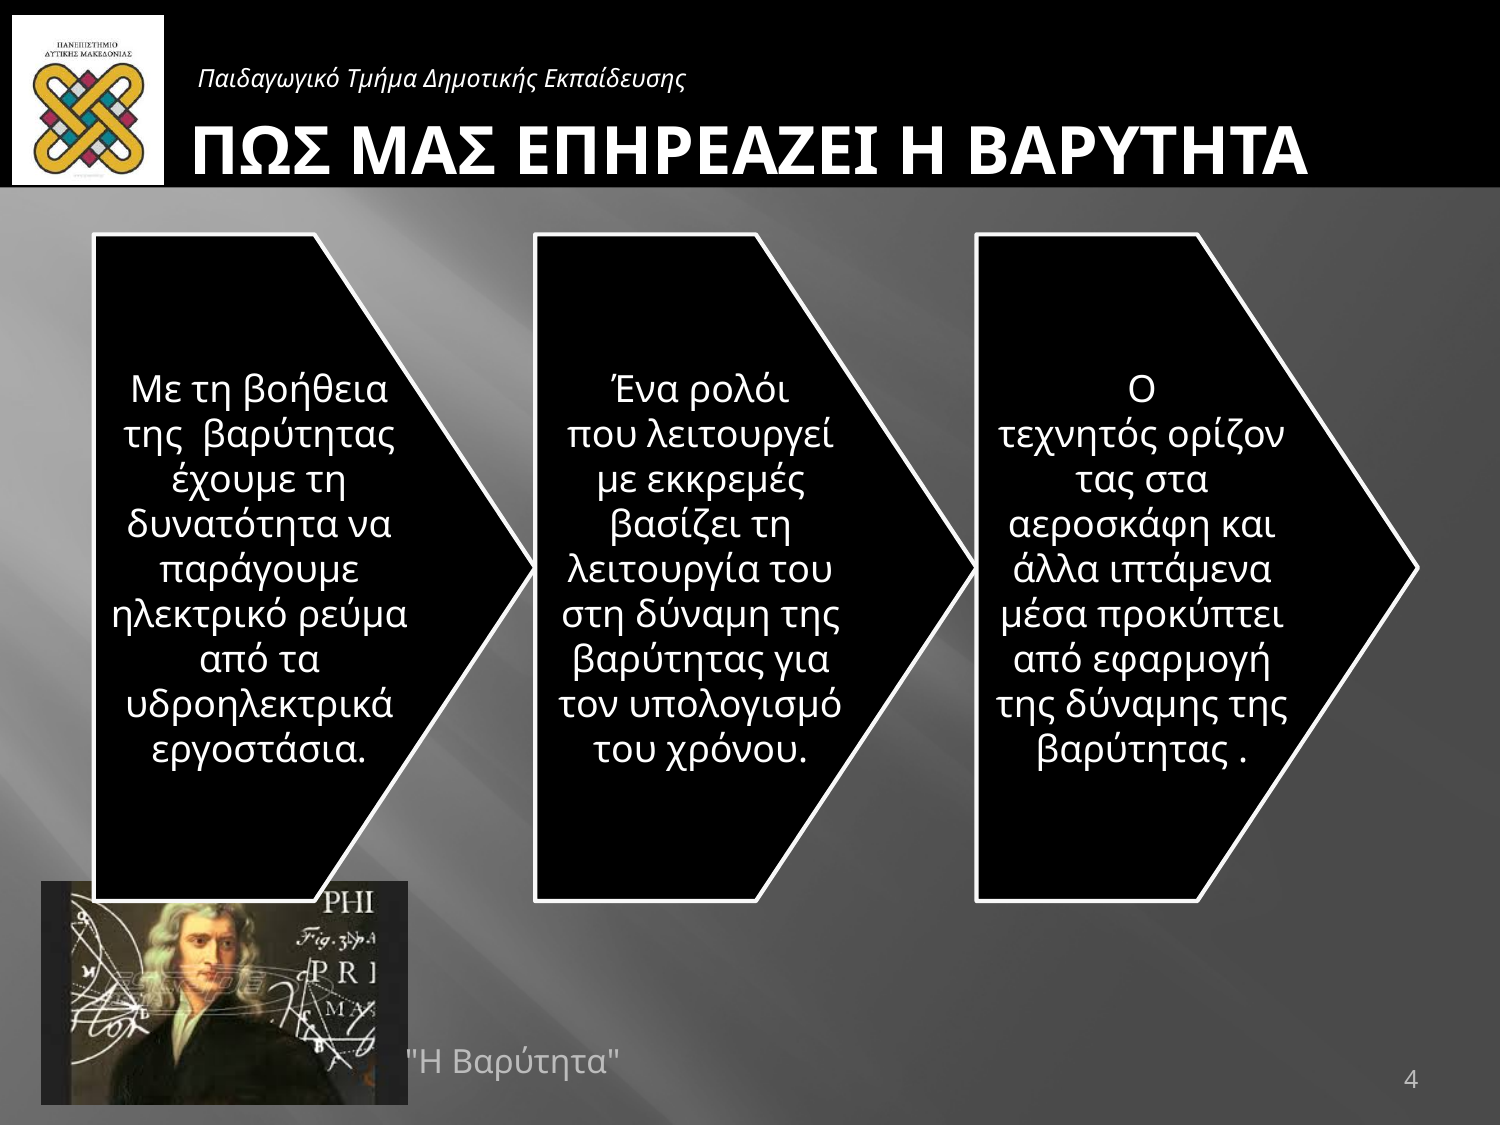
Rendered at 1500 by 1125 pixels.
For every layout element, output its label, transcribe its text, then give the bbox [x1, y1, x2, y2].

title ΠΩΣ ΜΑΣ ΕΠΗΡΕΑΖΕΙ Η ΒΑΡΥΤΗΤΑ [0, 0, 1500, 188]
text_box Παιδαγωγικό Τμήμα Δημοτικής Εκπαίδευσης [205, 54, 738, 100]
footer "Η Βαρύτητα" [452, 1011, 667, 1088]
picture [41, 881, 408, 1105]
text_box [93, 234, 1419, 902]
picture [12, 15, 164, 185]
slide_number 4 [1293, 1044, 1419, 1105]
